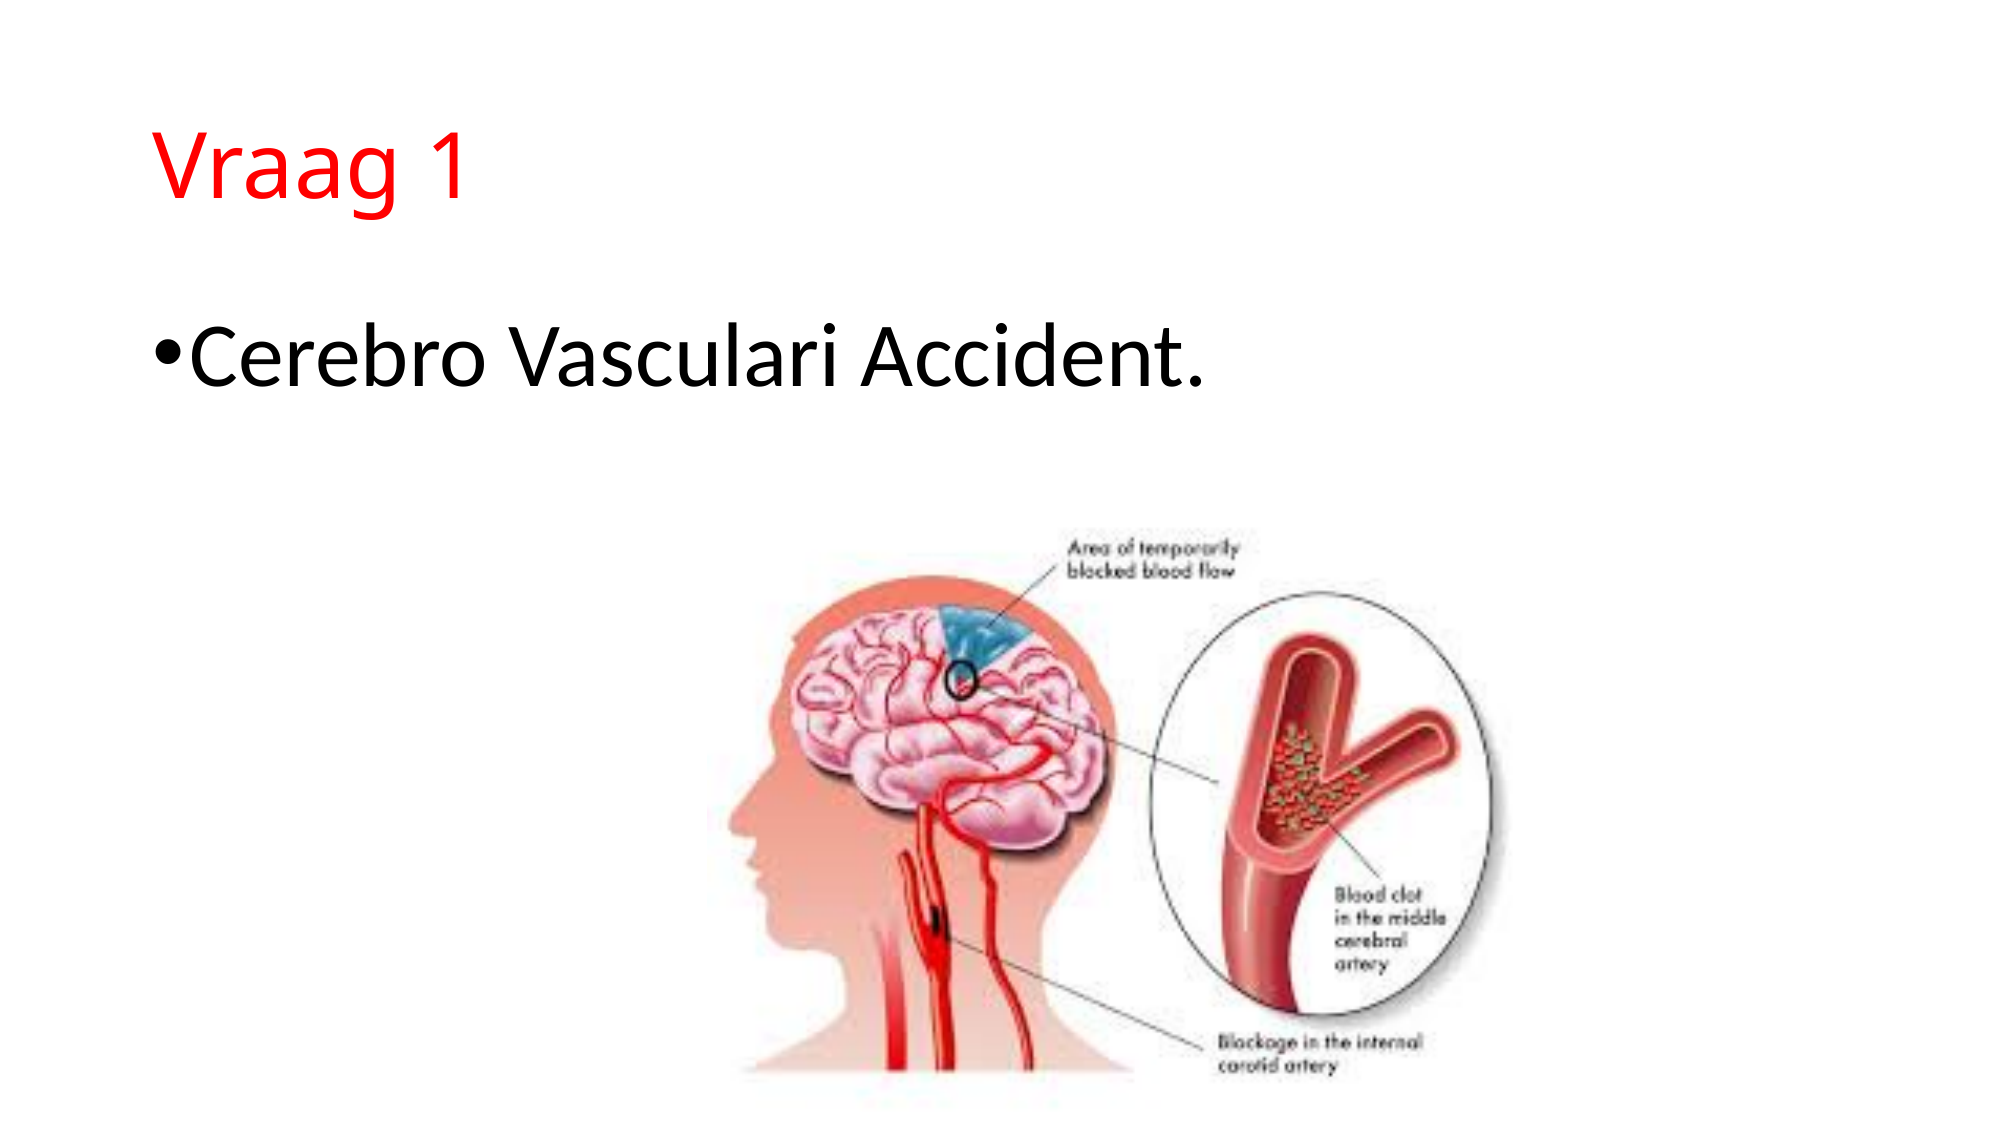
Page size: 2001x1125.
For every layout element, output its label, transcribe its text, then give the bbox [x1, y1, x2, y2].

title Vraag 1 [137, 59, 1863, 278]
list Cerebro Vasculari Accident. [137, 299, 1863, 1014]
picture [707, 504, 1522, 1115]
